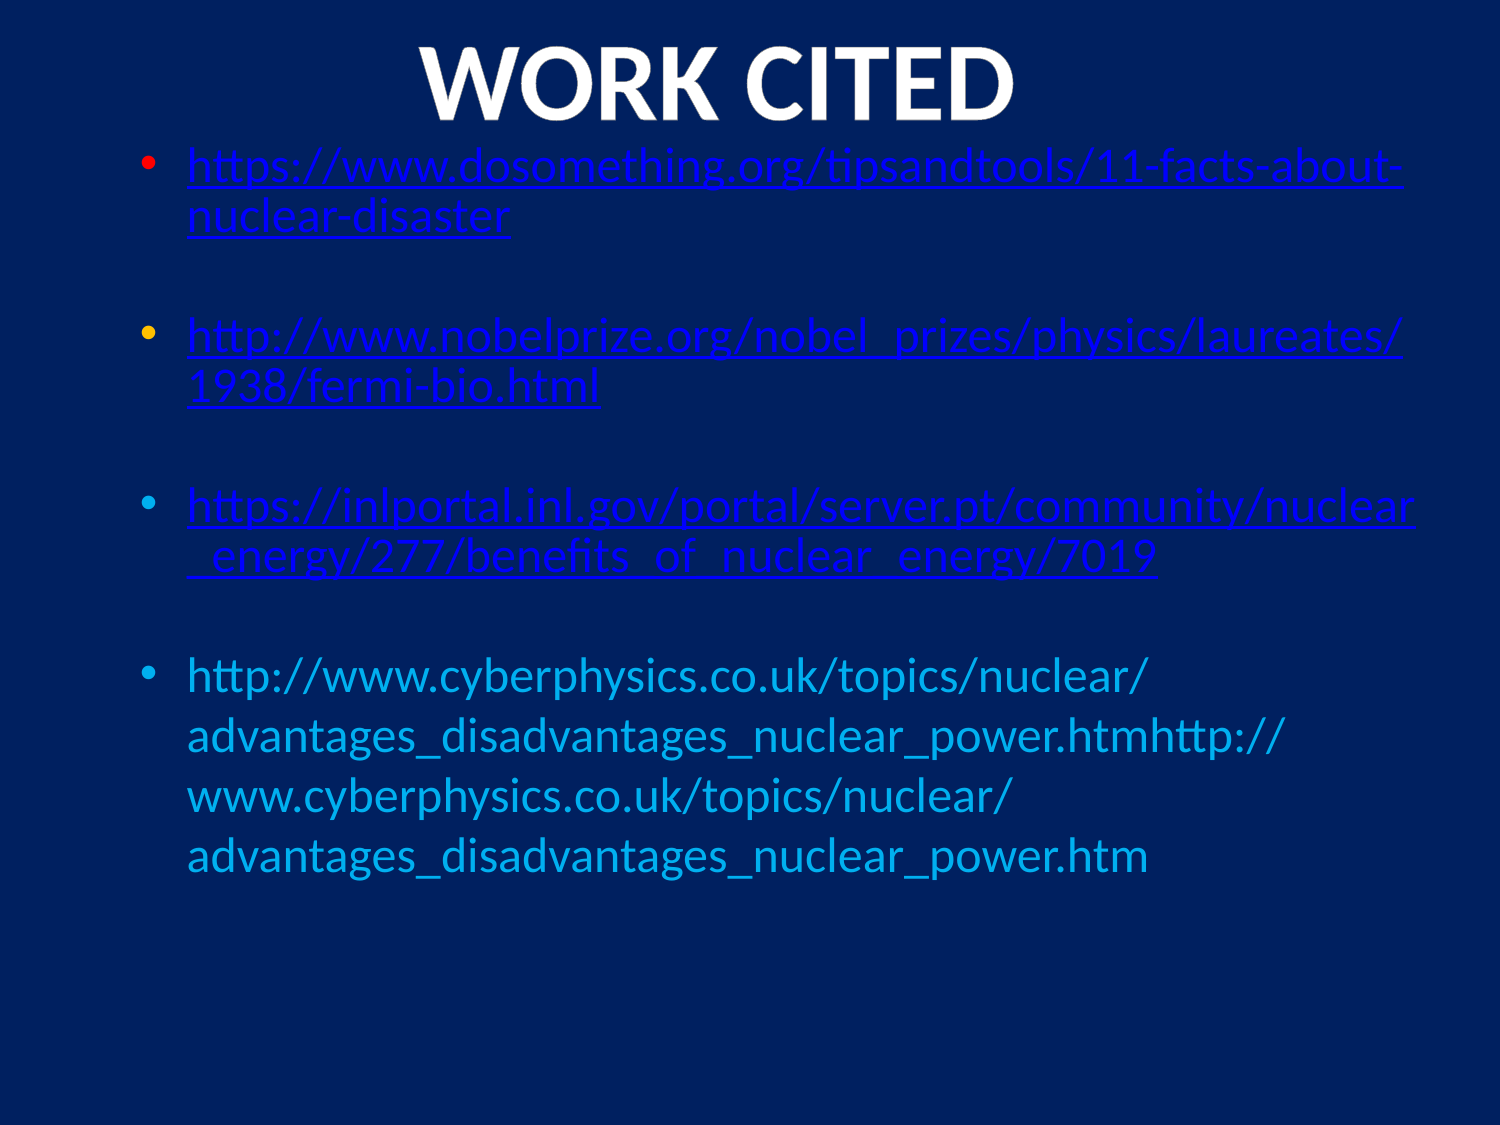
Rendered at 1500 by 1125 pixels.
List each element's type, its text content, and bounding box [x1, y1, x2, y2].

text_box WORK CITED [402, 0, 1032, 150]
text_box https://www.dosomething.org/tipsandtools/11-facts-about-nuclear-disaster http://www.nobelprize.org/nobel_prizes/physics/laureates/1938/fermi-bio.html https://inlportal.inl.gov/portal/server.pt/community/nuclear_energy/277/benefits_of_nuclear_energy/7019 http://www.cyberphysics.co.uk/topics/nuclear/advantages_disadvantages_nuclear_power.htmhttp://www.cyberphysics.co.uk/topics/nuclear/advantages_disadvantages_nuclear_power.htm [125, 124, 1440, 800]
